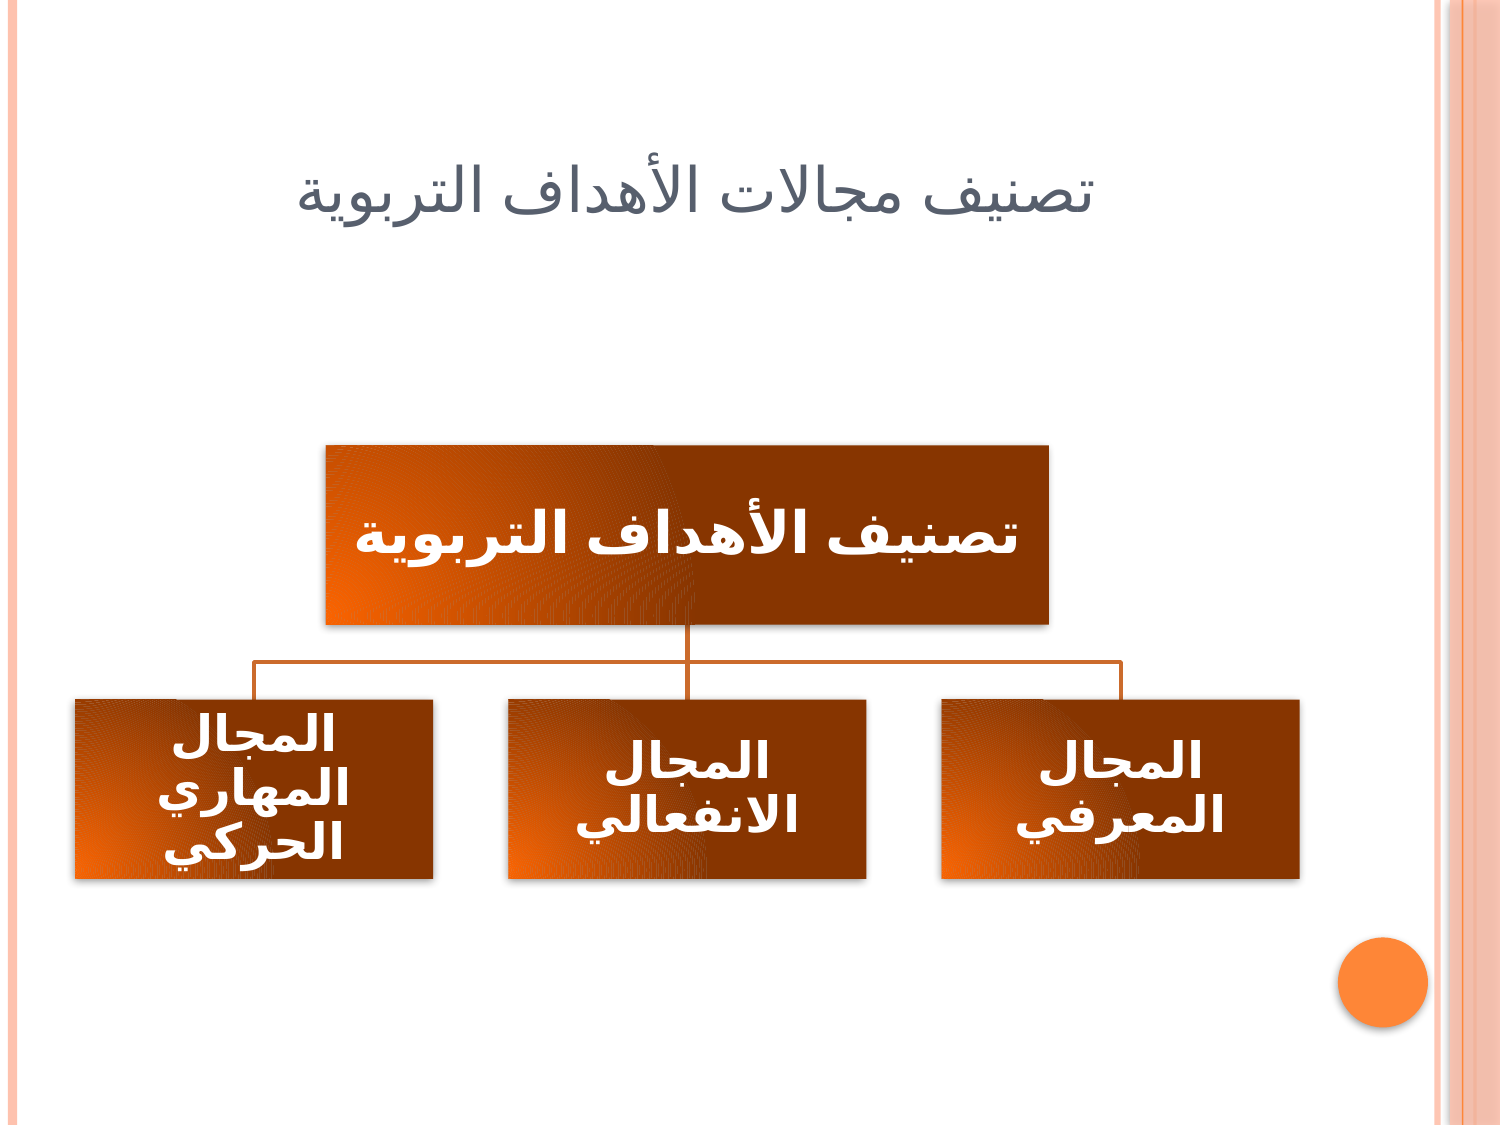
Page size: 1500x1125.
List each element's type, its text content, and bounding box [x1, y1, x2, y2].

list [74, 261, 1301, 1063]
title تصنيف مجالات الأهداف التربوية [75, 45, 1300, 233]
